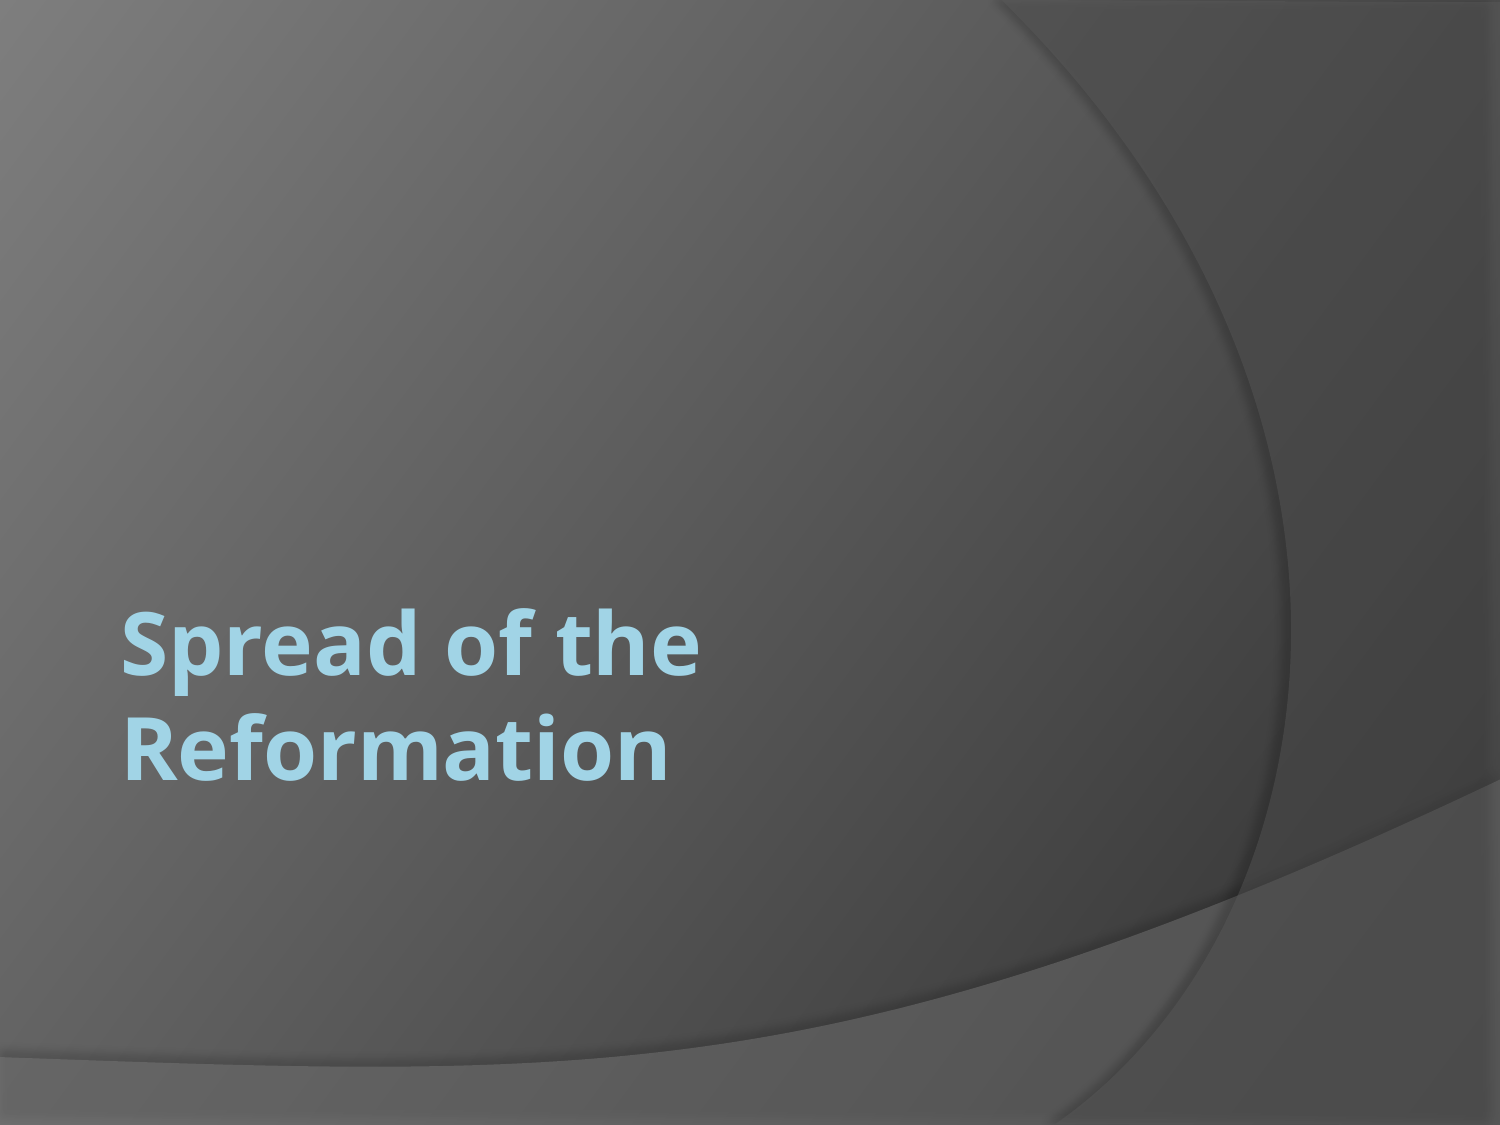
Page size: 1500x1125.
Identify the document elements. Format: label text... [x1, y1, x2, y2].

title Spread of the Reformation [112, 587, 1200, 888]
